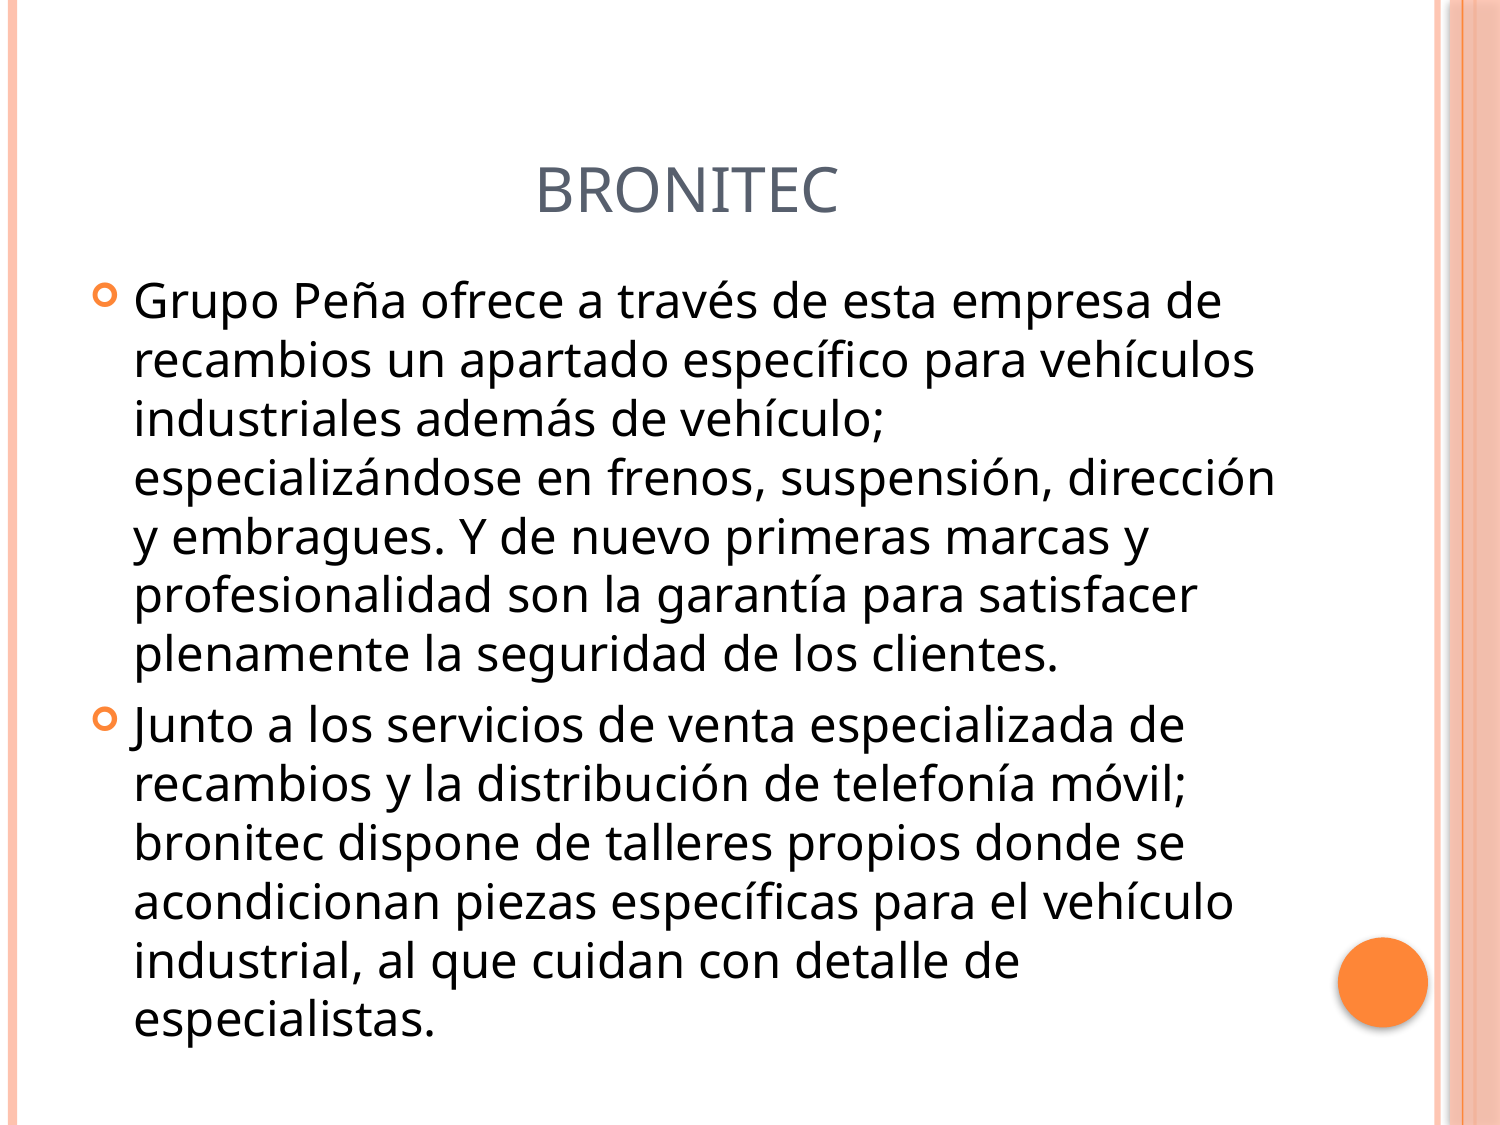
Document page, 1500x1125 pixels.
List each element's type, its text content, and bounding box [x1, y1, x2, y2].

list Grupo Peña ofrece a través de esta empresa de recambios un apartado específico para vehículos industriales además de vehículo; especializándose en frenos, suspensión, dirección y embragues. Y de nuevo primeras marcas y profesionalidad son la garantía para satisfacer plenamente la seguridad de los clientes. Junto a los servicios de venta especializada de recambios y la distribución de telefonía móvil; bronitec dispone de talleres propios donde se acondicionan piezas específicas para el vehículo industrial, al que cuidan con detalle de especialistas. [75, 262, 1300, 1062]
title Bronitec [75, 45, 1300, 233]
